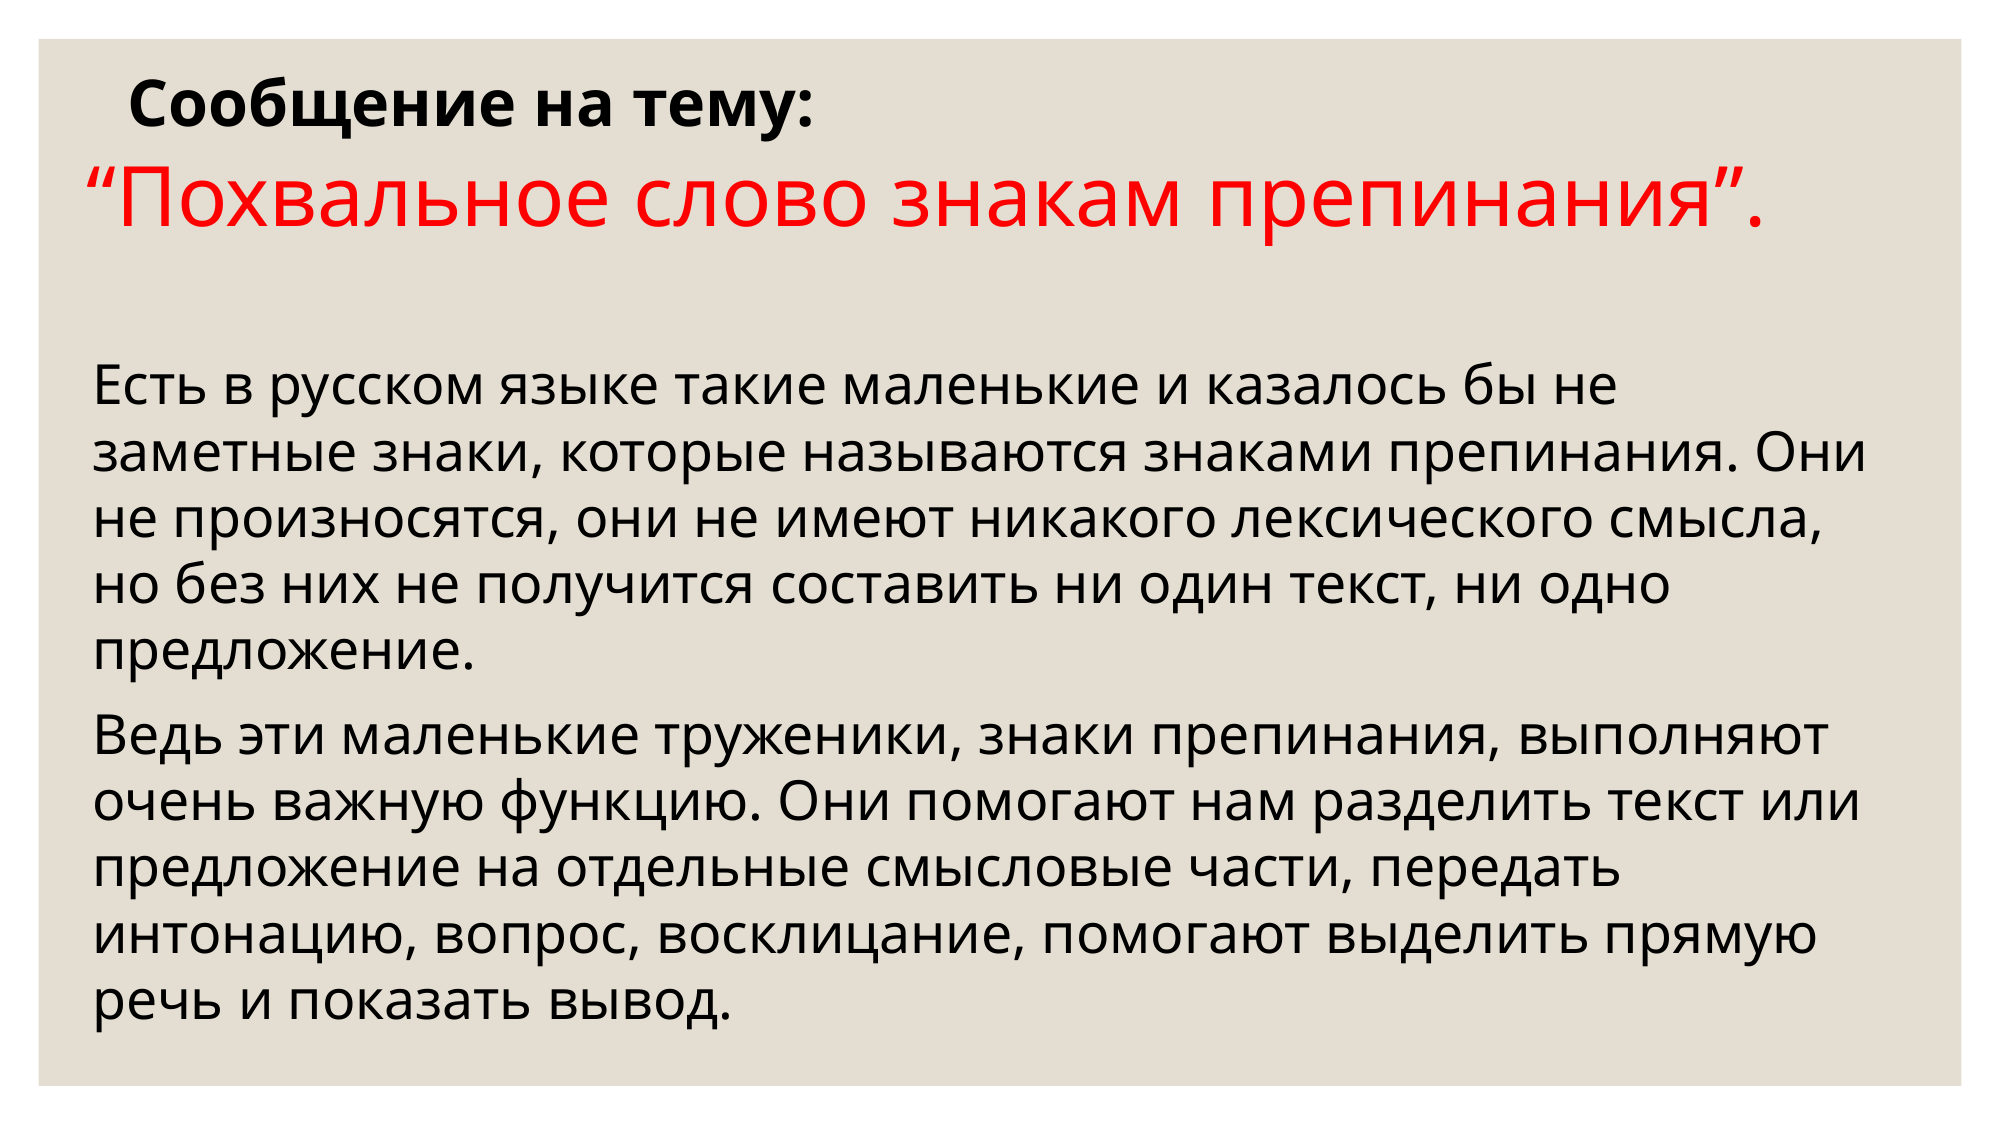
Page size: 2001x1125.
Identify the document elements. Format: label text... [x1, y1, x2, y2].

title Сообщение на тему: “Похвальное слово знакам препинания”. [45, 26, 1951, 292]
list Есть в русском языке такие маленькие и казалось бы не заметные знаки, которые называются знаками препинания. Они не произносятся, они не имеют никакого лексического смысла, но без них не получится составить ни один текст, ни одно предложение. Ведь эти маленькие труженики, знаки препинания, выполняют очень важную функцию. Они помогают нам разделить текст или предложение на отдельные смысловые части, передать интонацию, вопрос, восклицание, помогают выделить прямую речь и показать вывод. [77, 271, 1911, 1045]
